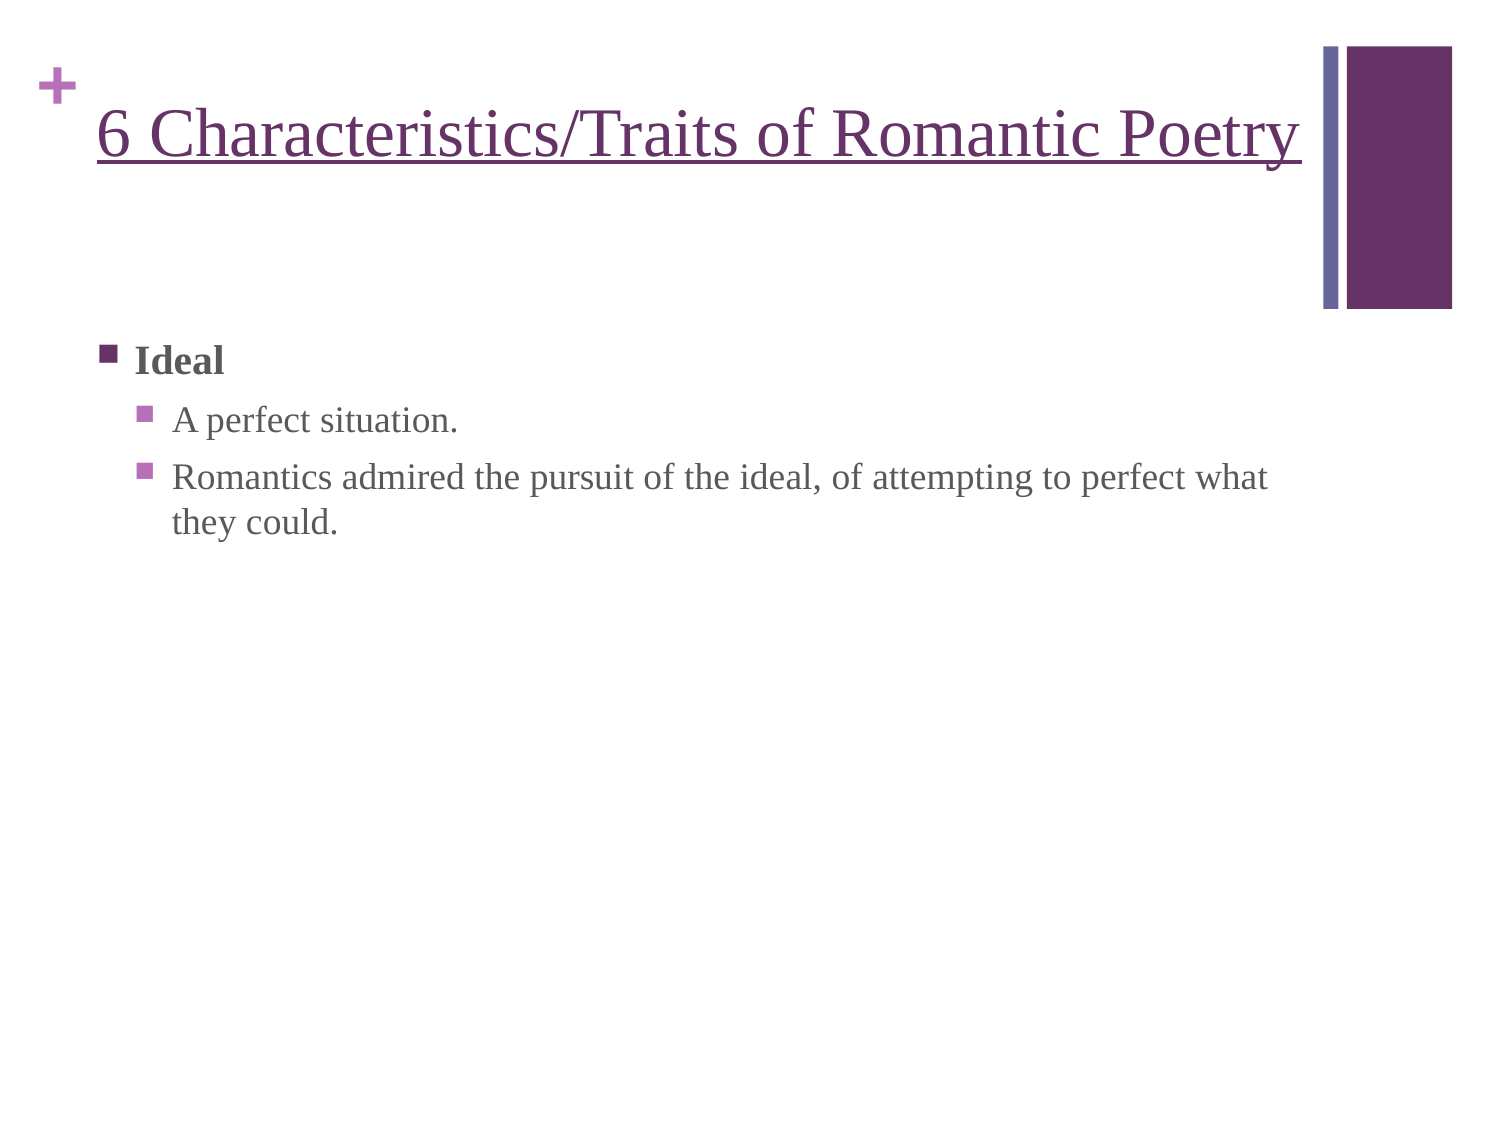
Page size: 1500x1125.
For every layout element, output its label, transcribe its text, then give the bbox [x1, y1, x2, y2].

title 6 Characteristics/Traits of Romantic Poetry [81, 79, 1322, 263]
list Ideal A perfect situation. Romantics admired the pursuit of the ideal, of attempting to perfect what they could. [81, 324, 1322, 1005]
